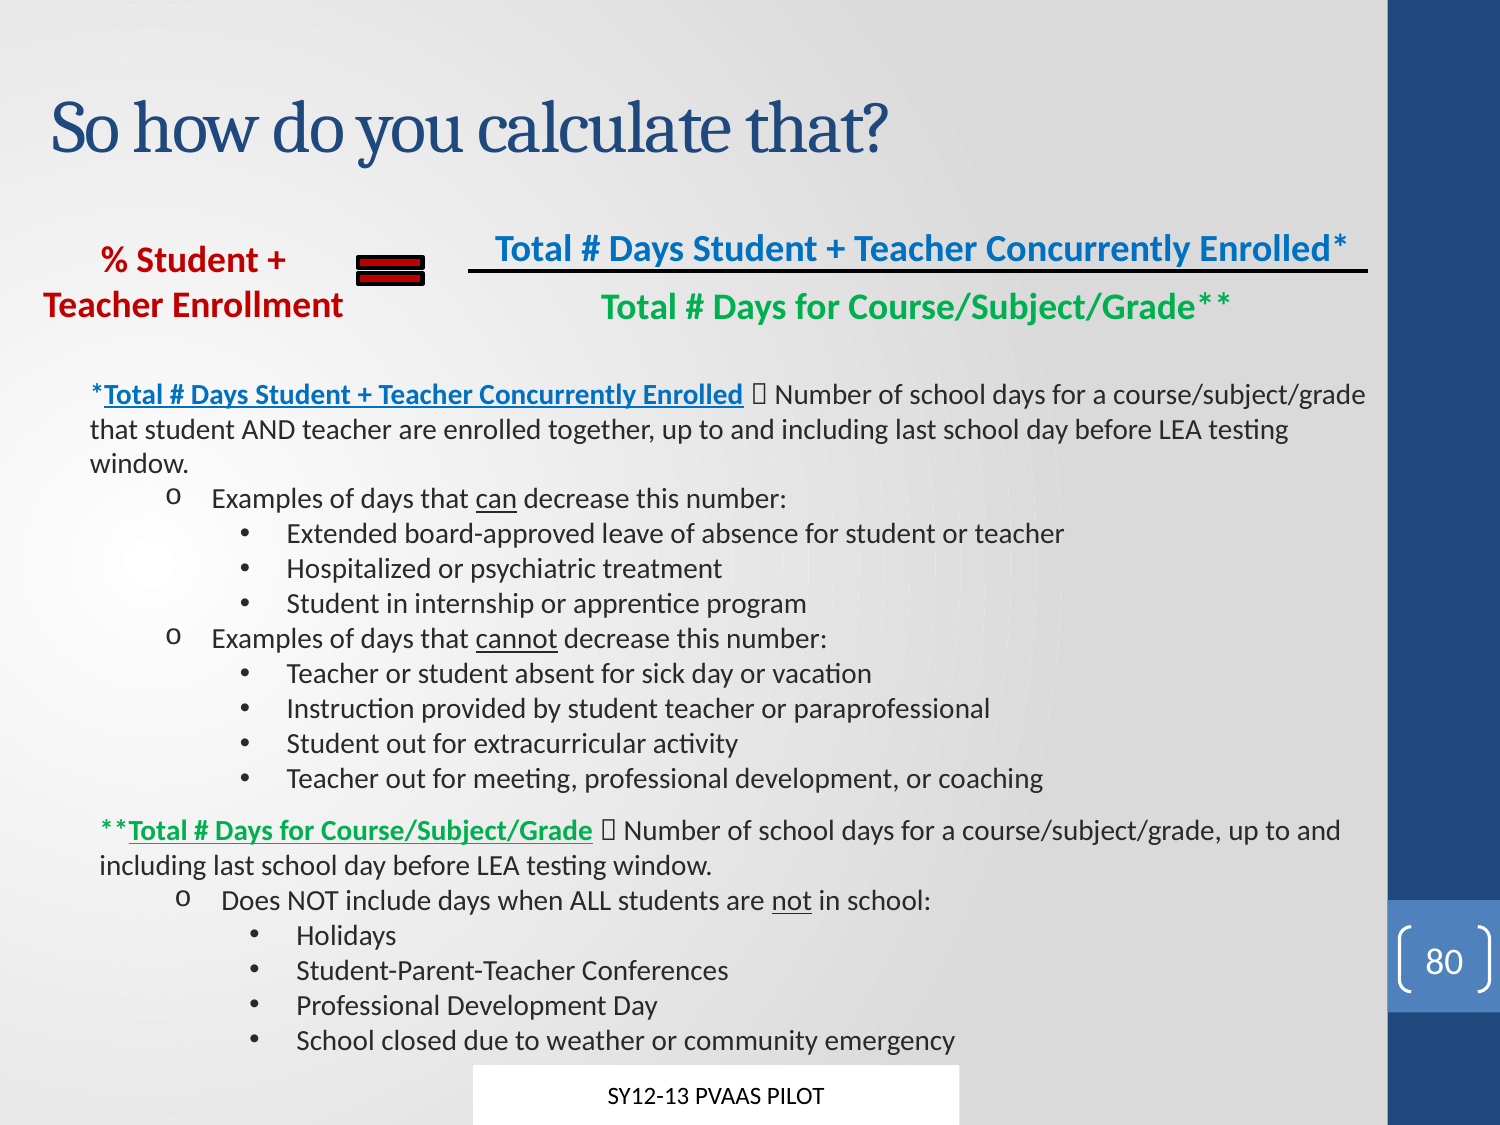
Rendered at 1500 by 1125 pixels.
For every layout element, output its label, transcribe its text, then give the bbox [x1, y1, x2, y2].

text_box Total # Days for Course/Subject/Grade** [498, 278, 1337, 338]
text_box **Total # Days for Course/Subject/Grade  Number of school days for a course/subject/grade, up to and including last school day before LEA testing window. Does NOT include days when ALL students are not in school: Holidays Student-Parent-Teacher Conferences Professional Development Day School closed due to weather or community emergency [84, 804, 1398, 1064]
title So how do you calculate that? [37, 45, 1463, 200]
text_box *Total # Days Student + Teacher Concurrently Enrolled  Number of school days for a course/subject/grade that student AND teacher are enrolled together, up to and including last school day before LEA testing window. Examples of days that can decrease this number: Extended board-approved leave of absence for student or teacher Hospitalized or psychiatric treatment Student in internship or apprentice program Examples of days that cannot decrease this number: Teacher or student absent for sick day or vacation Instruction provided by student teacher or paraprofessional Student out for extracurricular activity Teacher out for meeting, professional development, or coaching [74, 367, 1388, 802]
text_box [356, 271, 425, 286]
list Total # Days Student + Teacher Concurrently Enrolled* [479, 216, 1367, 264]
text_box % Student + Teacher Enrollment [24, 227, 363, 333]
text_box [356, 255, 425, 270]
footer SY12-13 PVAAS PILOT [473, 1065, 960, 1125]
slide_number 80 [1397, 925, 1492, 994]
